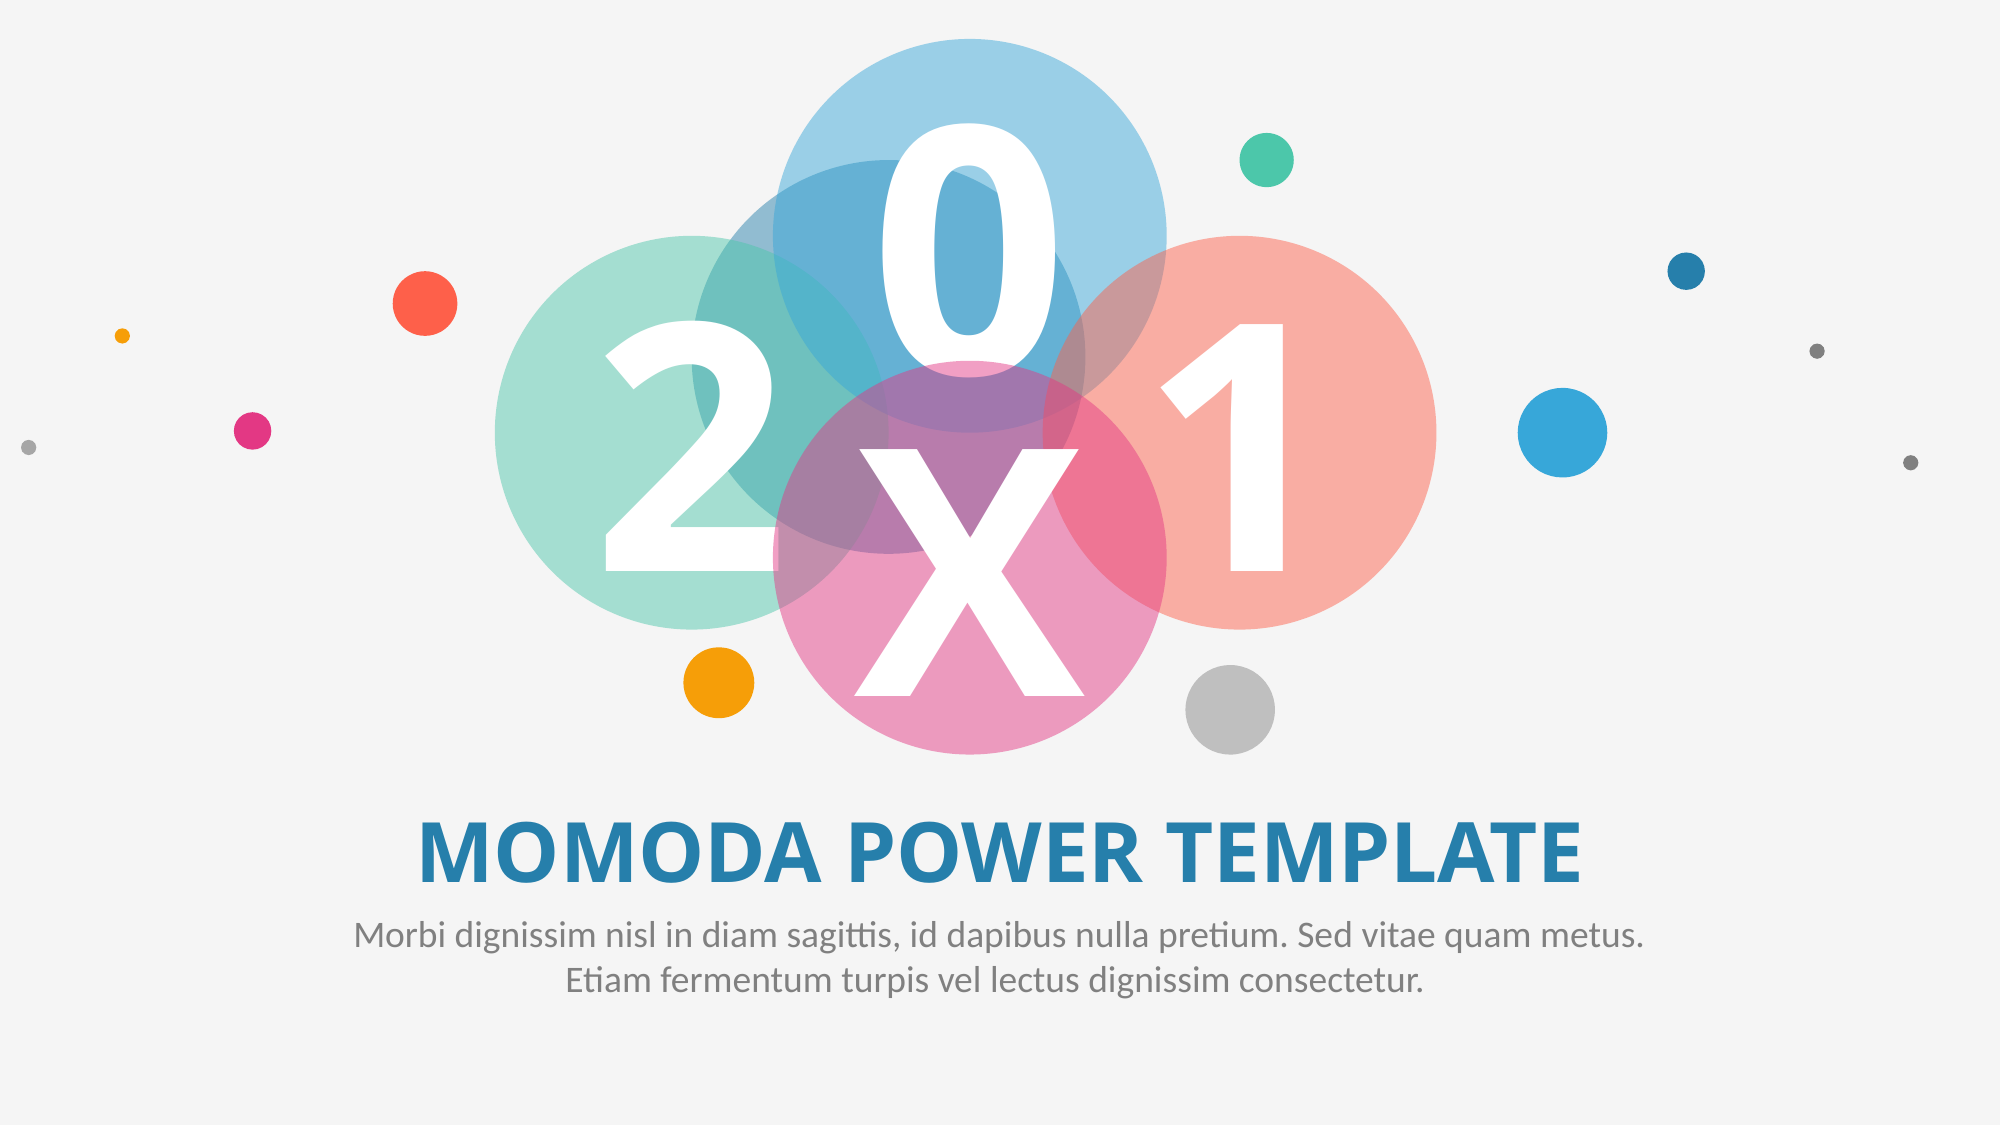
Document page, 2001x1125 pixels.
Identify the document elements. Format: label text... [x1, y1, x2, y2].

text_box X [771, 359, 1168, 756]
text_box [113, 327, 132, 345]
text_box [682, 646, 756, 720]
text_box Morbi dignissim nisl in diam sagittis, id dapibus nulla pretium. Sed vitae quam metus. Etiam fermentum turpis vel lectus dignissim consectetur. [294, 902, 1705, 1007]
text_box [1184, 663, 1277, 756]
text_box 0 [771, 37, 1168, 397]
text_box MOMODA POWER TEMPLATE [402, 793, 1597, 902]
text_box [391, 270, 459, 337]
text_box [1238, 131, 1295, 189]
text_box [19, 438, 38, 457]
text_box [1809, 343, 1919, 471]
text_box [1666, 251, 1706, 291]
text_box 1 [1049, 234, 1438, 631]
text_box 2 [493, 234, 853, 631]
text_box [1516, 386, 1609, 479]
text_box [232, 411, 273, 451]
text_box [730, 194, 776, 251]
